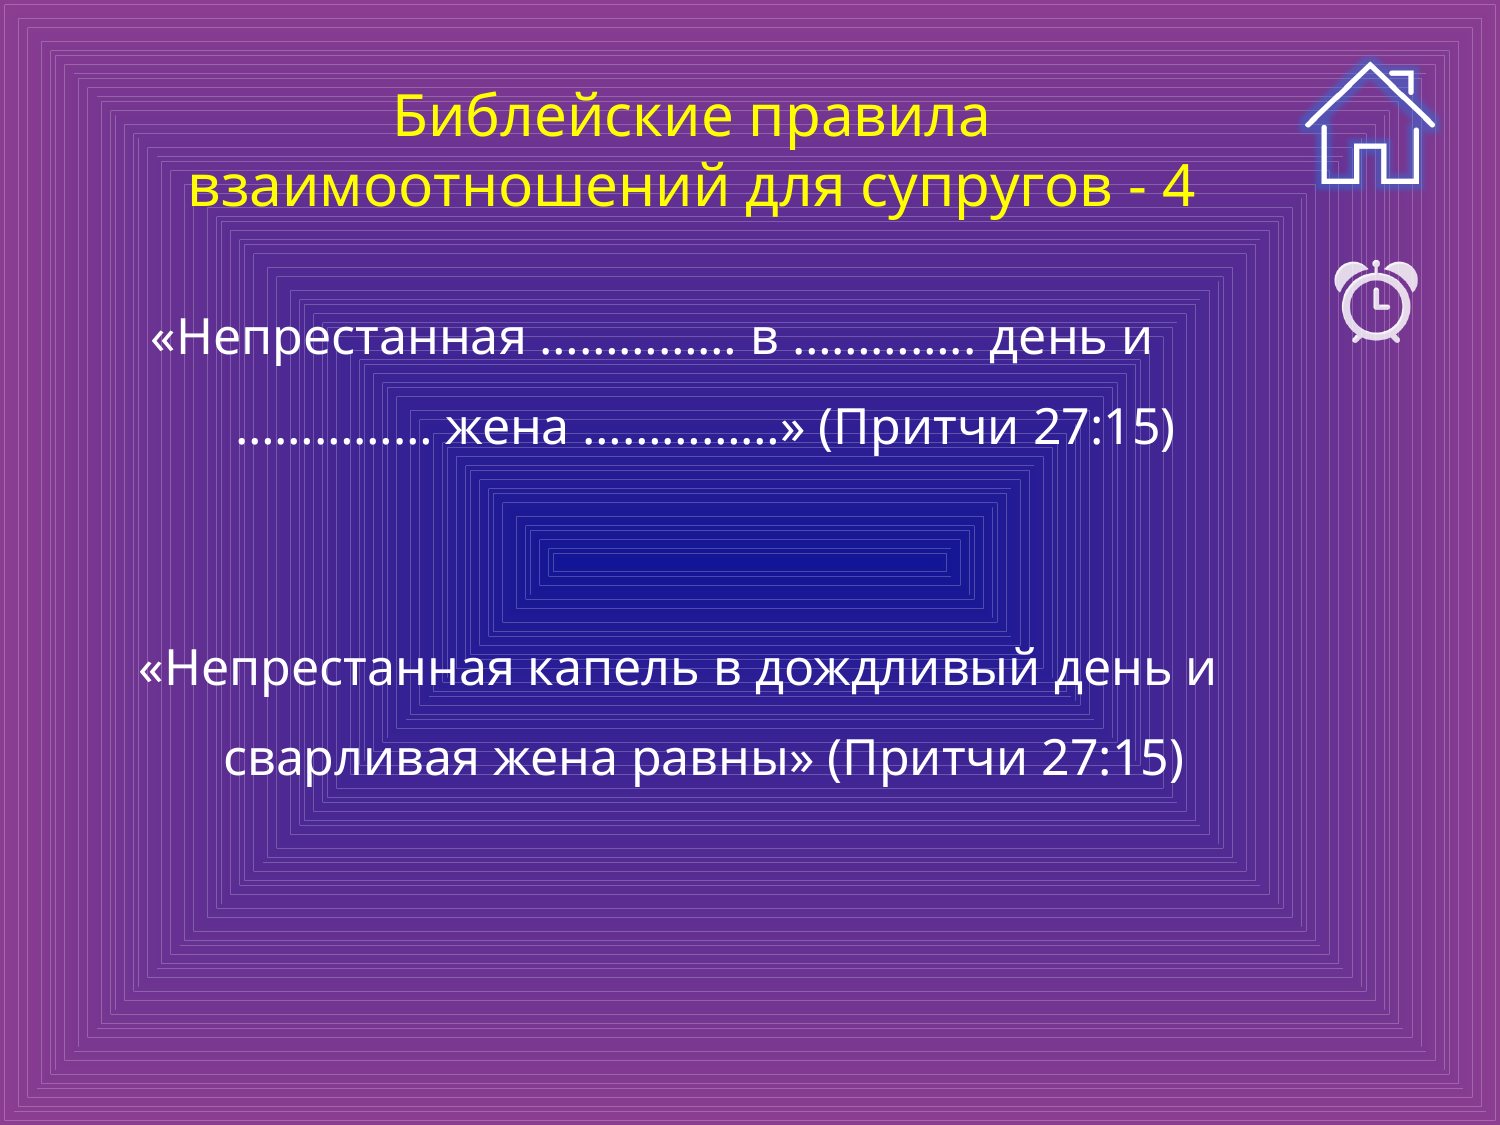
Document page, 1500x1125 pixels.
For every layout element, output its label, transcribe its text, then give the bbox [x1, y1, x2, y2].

list «Непрестанная …………… в ………….. день и …………… жена ……………» (Притчи 27:15) [135, 267, 1329, 597]
text_box Библейские правила взаимоотношений для супругов - 4 [100, 54, 1284, 243]
picture [1304, 54, 1435, 184]
picture [1328, 255, 1424, 350]
text_box «Непрестанная капель в дождливый день и сварливая жена равны» (Притчи 27:15) [123, 597, 1365, 941]
